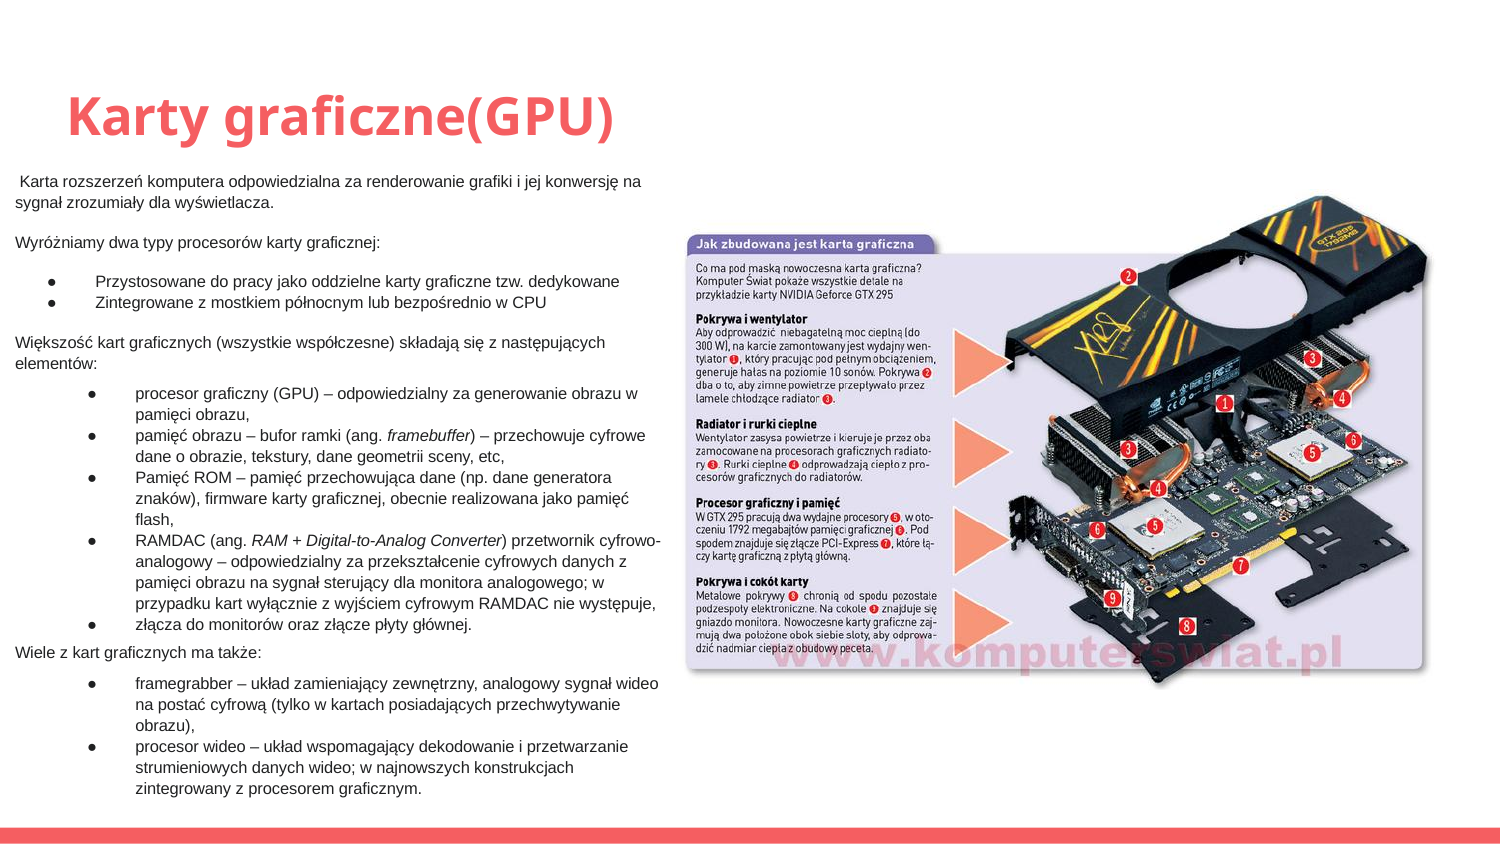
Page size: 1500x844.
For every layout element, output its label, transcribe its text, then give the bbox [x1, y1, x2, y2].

list Karta rozszerzeń komputera odpowiedzialna za renderowanie grafiki i jej konwersję na sygnał zrozumiały dla wyświetlacza. Wyróżniamy dwa typy procesorów karty graficznej: Przystosowane do pracy jako oddzielne karty graficzne tzw. dedykowane Zintegrowane z mostkiem północnym lub bezpośrednio w CPU Większość kart graficznych (wszystkie współczesne) składają się z następujących elementów: procesor graficzny (GPU) – odpowiedzialny za generowanie obrazu w pamięci obrazu, pamięć obrazu – bufor ramki (ang. framebuffer) – przechowuje cyfrowe dane o obrazie, tekstury, dane geometrii sceny, etc, Pamięć ROM – pamięć przechowująca dane (np. dane generatora znaków), firmware karty graficznej, obecnie realizowana jako pamięć flash, RAMDAC (ang. RAM + Digital-to-Analog Converter) przetwornik cyfrowo-analogowy – odpowiedzialny za przekształcenie cyfrowych danych z pamięci obrazu na sygnał sterujący dla monitora analogowego; w przypadku kart wyłącznie z wyjściem cyfrowym RAMDAC nie występuje, złącza do monitorów oraz złącze płyty głównej. Wiele z kart graficznych ma także: framegrabber – układ zamieniający zewnętrzny, analogowy sygnał wideo na postać cyfrową (tylko w kartach posiadających przechwytywanie obrazu), procesor wideo – układ wspomagający dekodowanie i przetwarzanie strumieniowych danych wideo; w najnowszych konstrukcjach zintegrowany z procesorem graficznym. [0, 154, 677, 828]
picture [676, 189, 1437, 691]
title Karty graficzne(GPU) [51, 64, 1449, 167]
